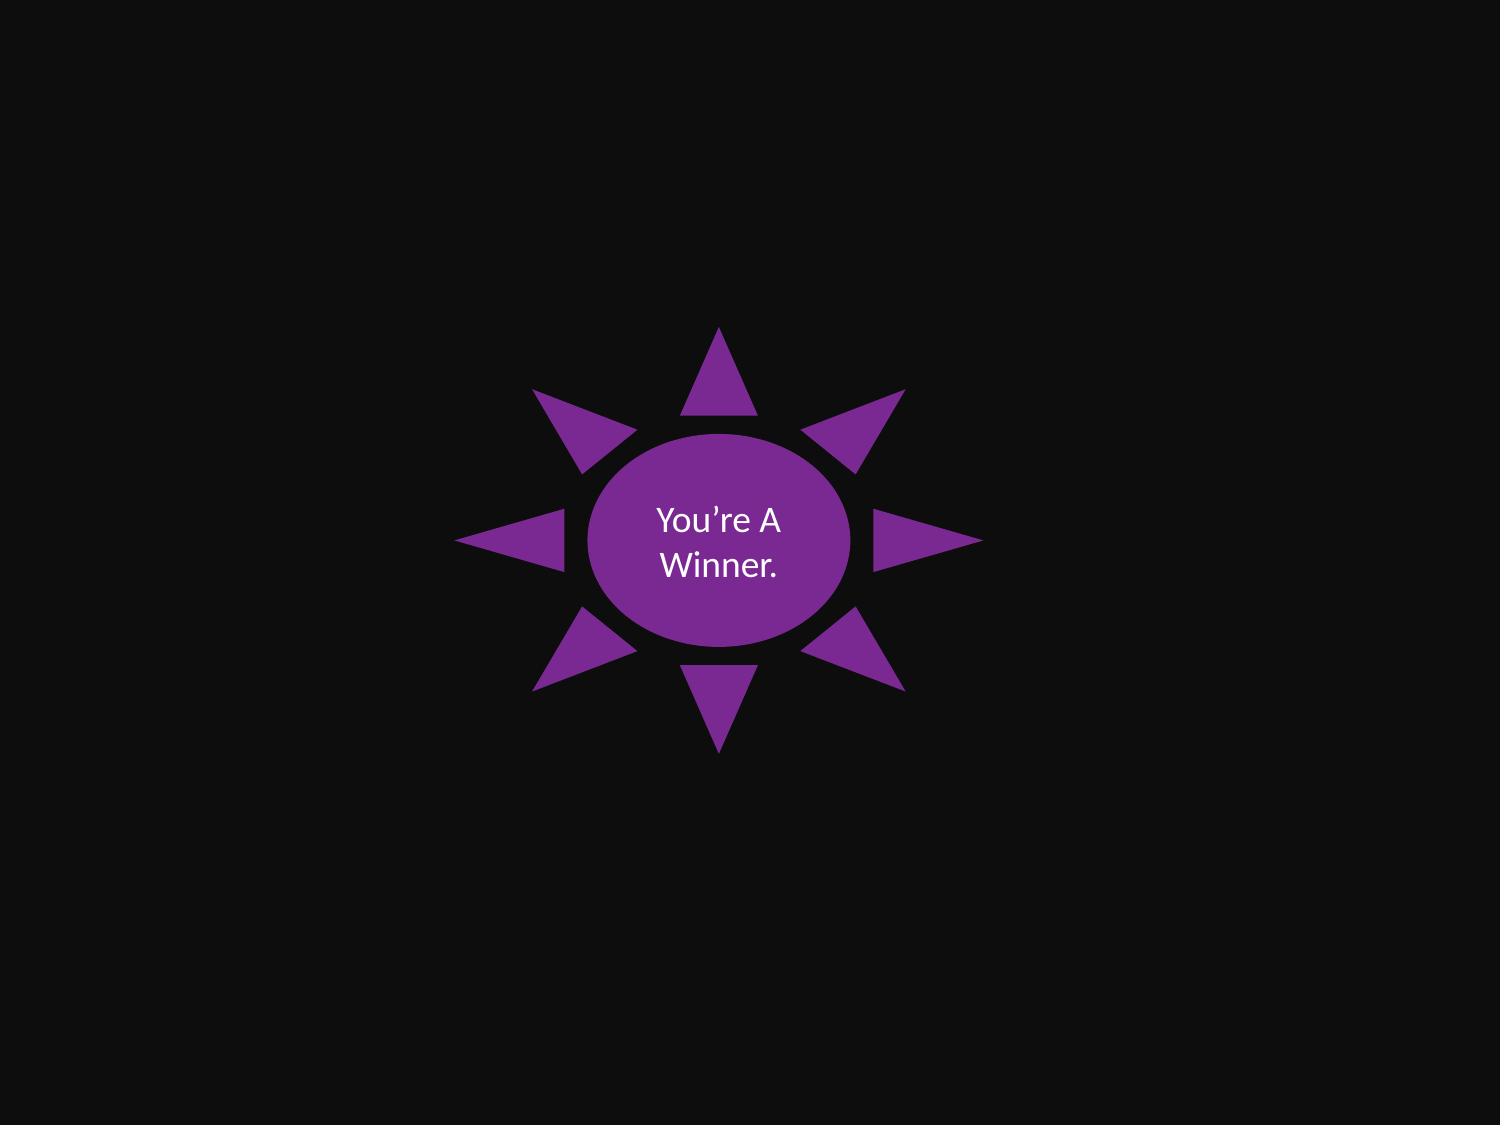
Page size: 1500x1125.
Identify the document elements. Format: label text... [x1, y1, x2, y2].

text_box You’re A Winner. [679, 665, 758, 754]
text_box You’re A Winner. [873, 508, 984, 573]
text_box You’re A Winner. [587, 433, 851, 647]
text_box You’re A Winner. [679, 326, 758, 416]
text_box You’re A Winner. [800, 606, 906, 692]
text_box You’re A Winner. [800, 389, 906, 475]
text_box You’re A Winner. [532, 606, 638, 692]
text_box You’re A Winner. [532, 389, 638, 475]
text_box You’re A Winner. [454, 508, 565, 573]
